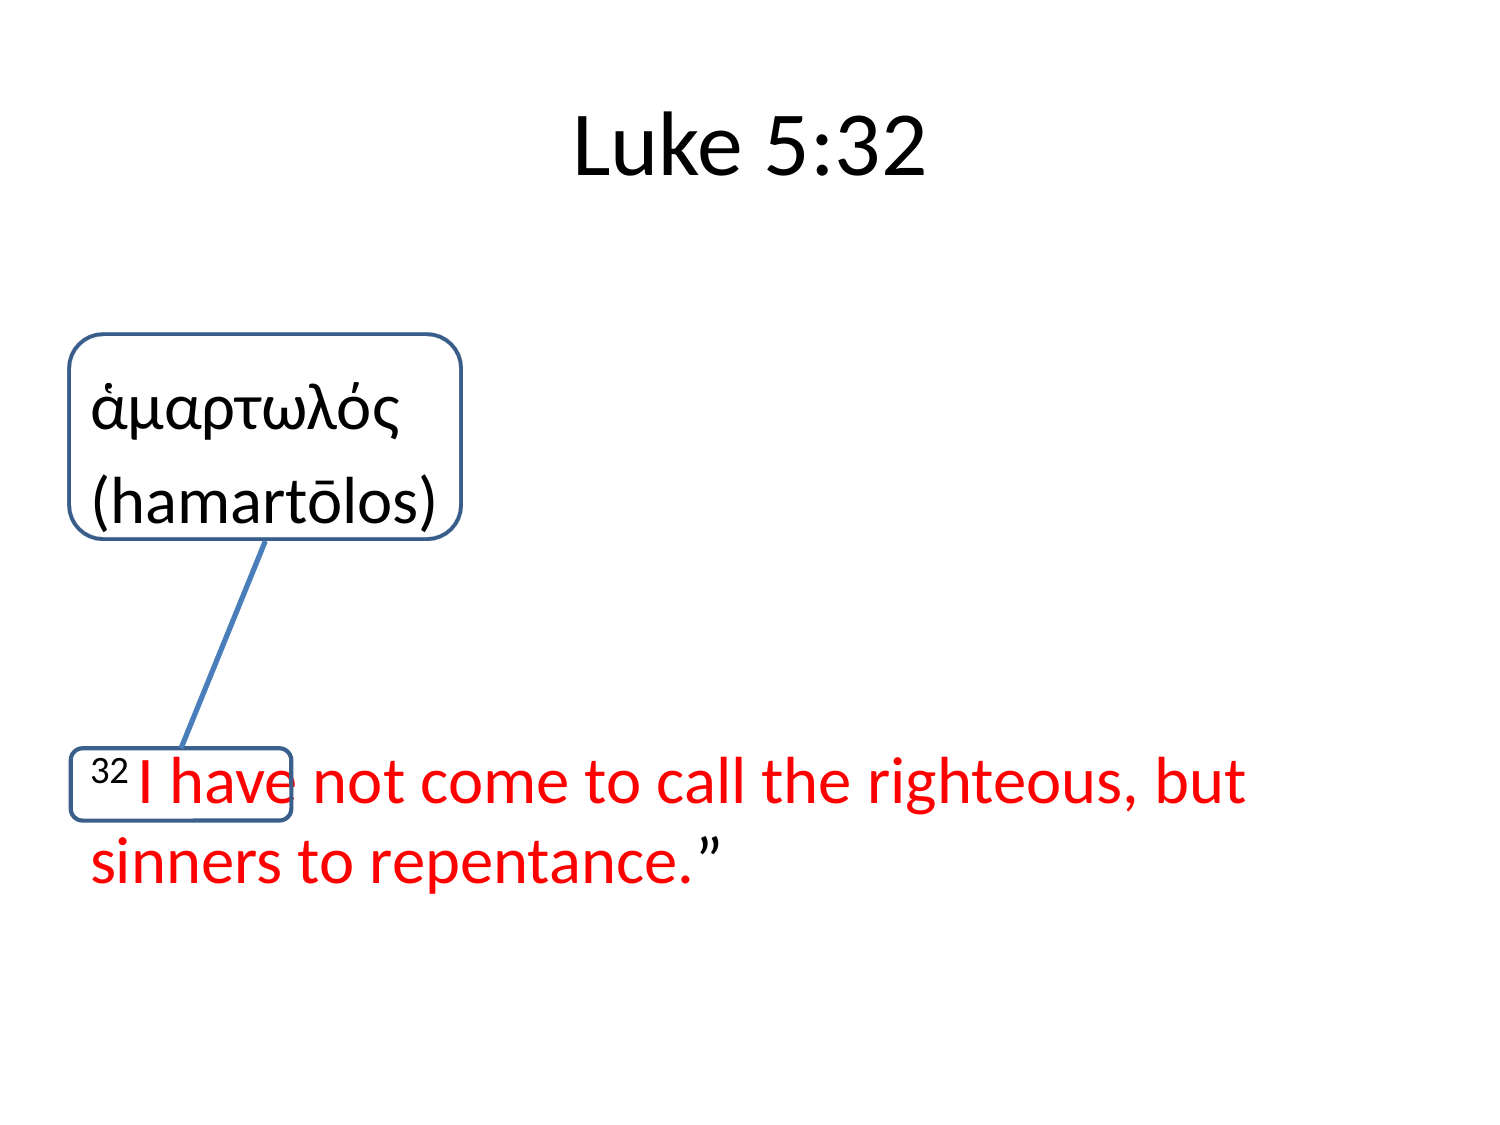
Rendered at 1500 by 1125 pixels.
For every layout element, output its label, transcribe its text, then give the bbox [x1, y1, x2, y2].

list ἁμαρτωλός (hamartōlos) 32 I have not come to call the righteous, but sinners to repentance.” [75, 262, 1425, 1005]
title Luke 5:32 [75, 45, 1425, 233]
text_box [180, 540, 266, 749]
text_box [68, 746, 294, 823]
picture [67, 332, 464, 542]
